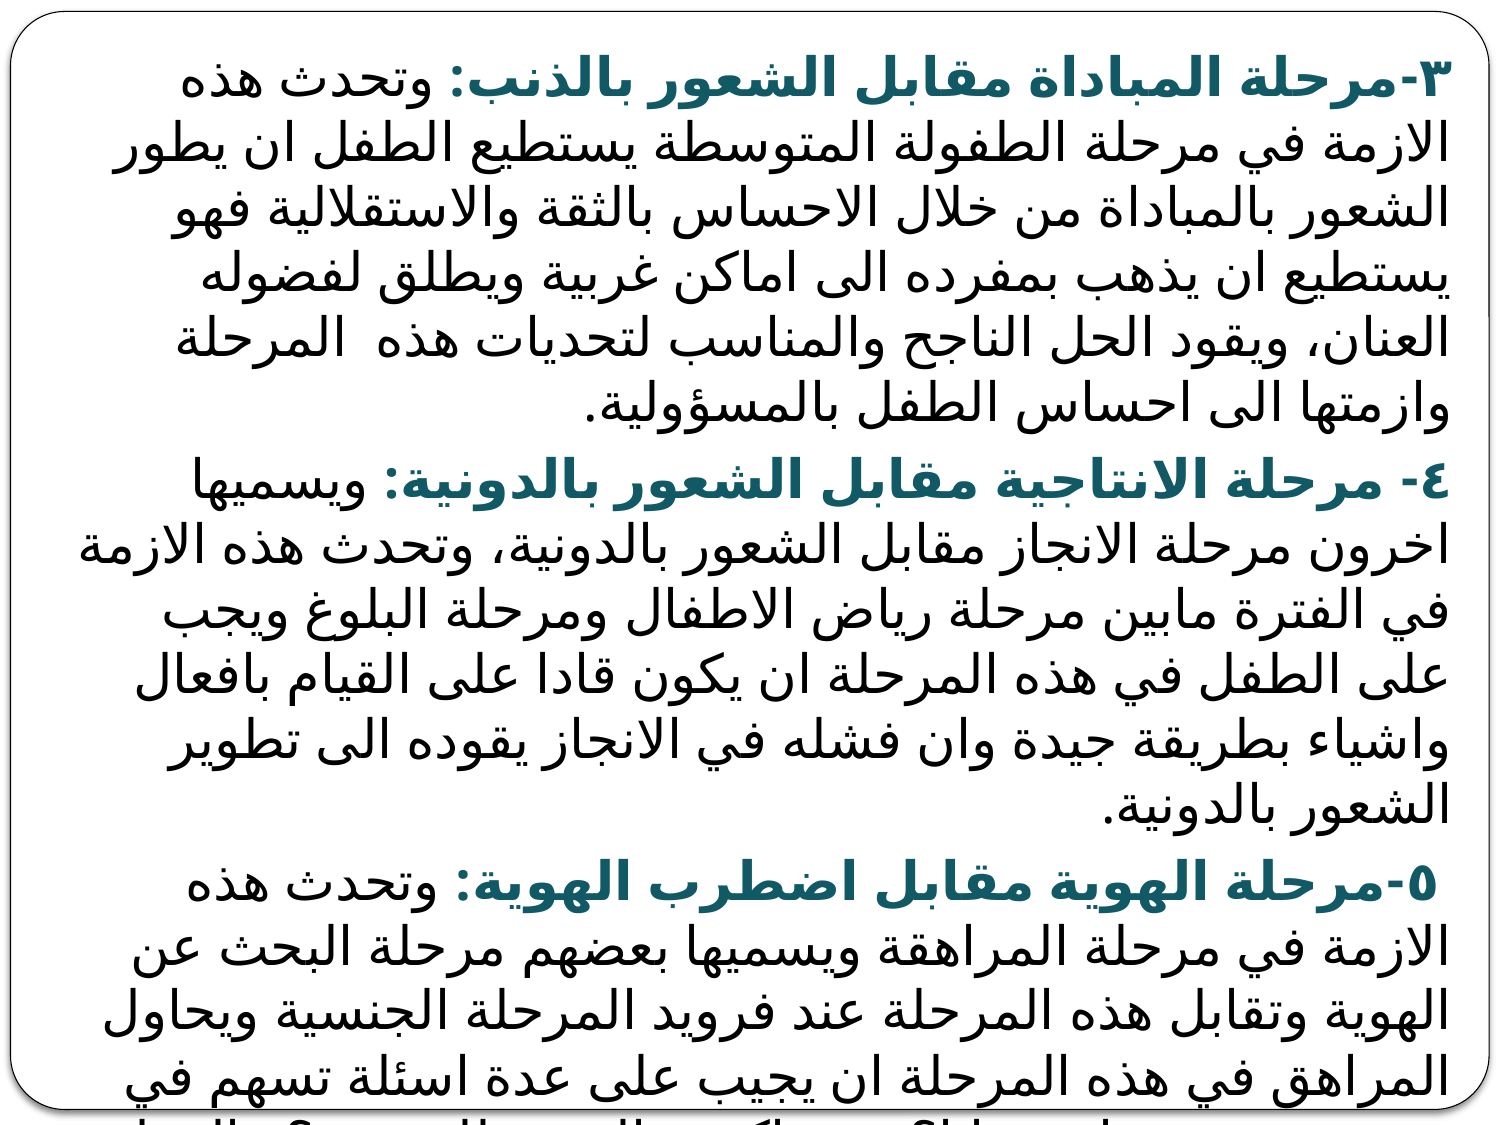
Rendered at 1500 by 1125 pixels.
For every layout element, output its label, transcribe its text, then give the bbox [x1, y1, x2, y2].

list ٣-مرحلة المباداة مقابل الشعور بالذنب: وتحدث هذه الازمة في مرحلة الطفولة المتوسطة يستطيع الطفل ان يطور الشعور بالمباداة من خلال الاحساس بالثقة والاستقلالية فهو يستطيع ان يذهب بمفرده الى اماكن غربية ويطلق لفضوله العنان، ويقود الحل الناجح والمناسب لتحديات هذه المرحلة وازمتها الى احساس الطفل بالمسؤولية. ٤- مرحلة الانتاجية مقابل الشعور بالدونية: ويسميها اخرون مرحلة الانجاز مقابل الشعور بالدونية، وتحدث هذه الازمة في الفترة مابين مرحلة رياض الاطفال ومرحلة البلوغ ويجب على الطفل في هذه المرحلة ان يكون قادا على القيام بافعال واشياء بطريقة جيدة وان فشله في الانجاز يقوده الى تطوير الشعور بالدونية. ٥-مرحلة الهوية مقابل اضطرب الهوية: وتحدث هذه الازمة في مرحلة المراهقة ويسميها بعضهم مرحلة البحث عن الهوية وتقابل هذه المرحلة عند فرويد المرحلة الجنسية ويحاول المراهق في هذه المرحلة ان يجيب على عدة اسئلة تسهم في تحديد هويته منها: من انا؟ ومن اكون بالنسبة للمجتمع؟ مالعمل الذي ارغب القيام به مستقبلا ؟ مالقيم والمعتقدات التي تنظم وتقود مسيرة حياتي ؟ مالنمط العام للحياة الذي افضله على غيره ؟ ماطبيعة الجماعة التي افضل الانتماء اليها والتعمل معها ؟ [42, 34, 1468, 1087]
